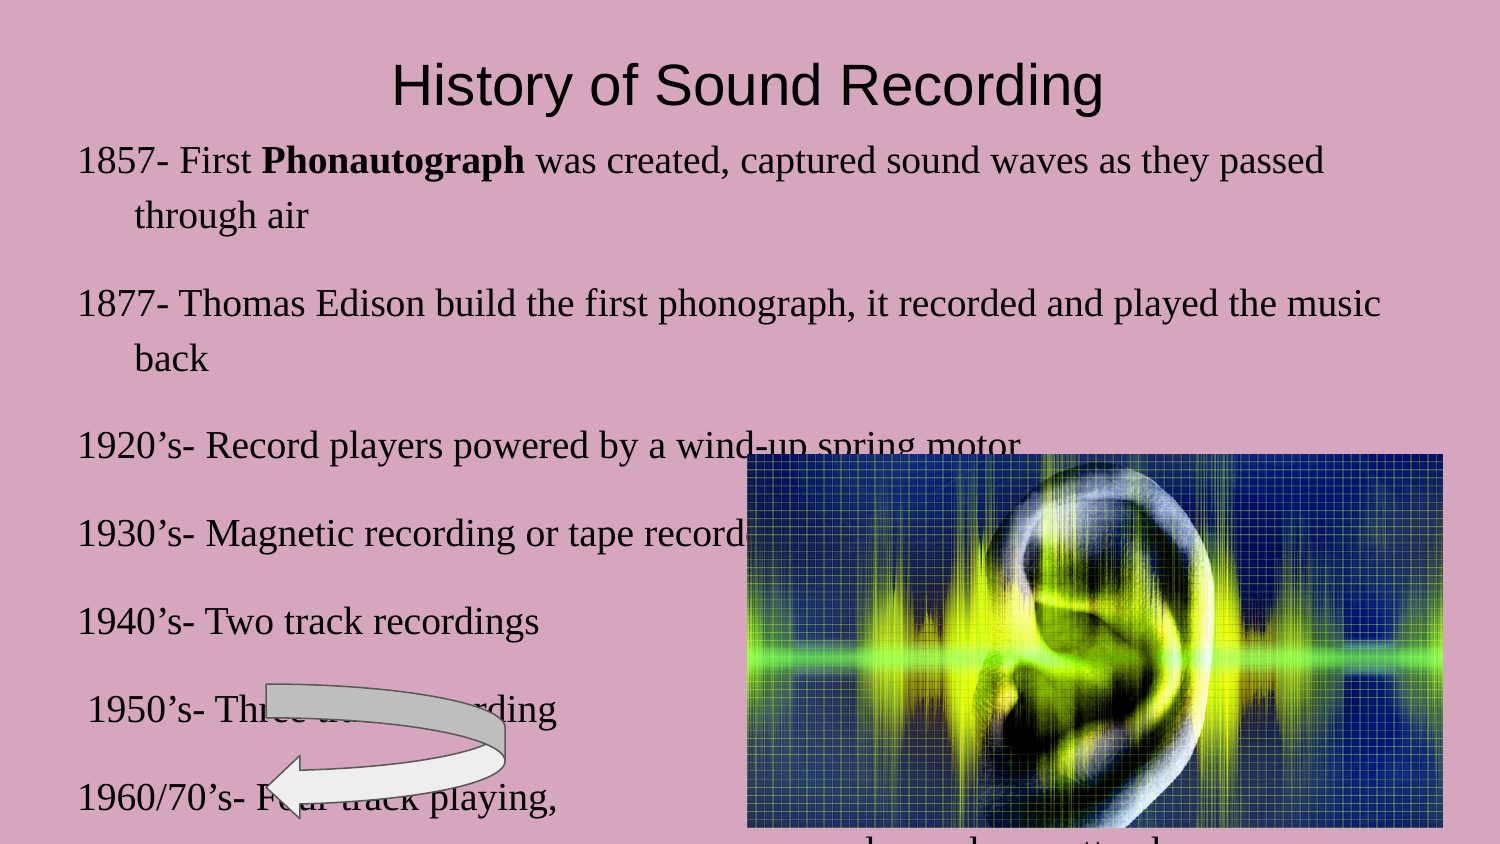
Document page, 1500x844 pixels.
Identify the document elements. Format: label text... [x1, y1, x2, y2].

picture [746, 454, 1443, 828]
text_box [266, 684, 506, 819]
title History of Sound Recording [44, 32, 1442, 112]
list 1857- First Phonautograph was created, captured sound waves as they passed through air 1877- Thomas Edison build the first phonograph, it recorded and played the music back 1920’s- Record players powered by a wind-up spring motor 1930’s- Magnetic recording or tape recorders 1940’s- Two track recordings 1950’s- Three track recording 1960/70’s- Four track playing, surround sound, cassette players [44, 112, 1442, 791]
